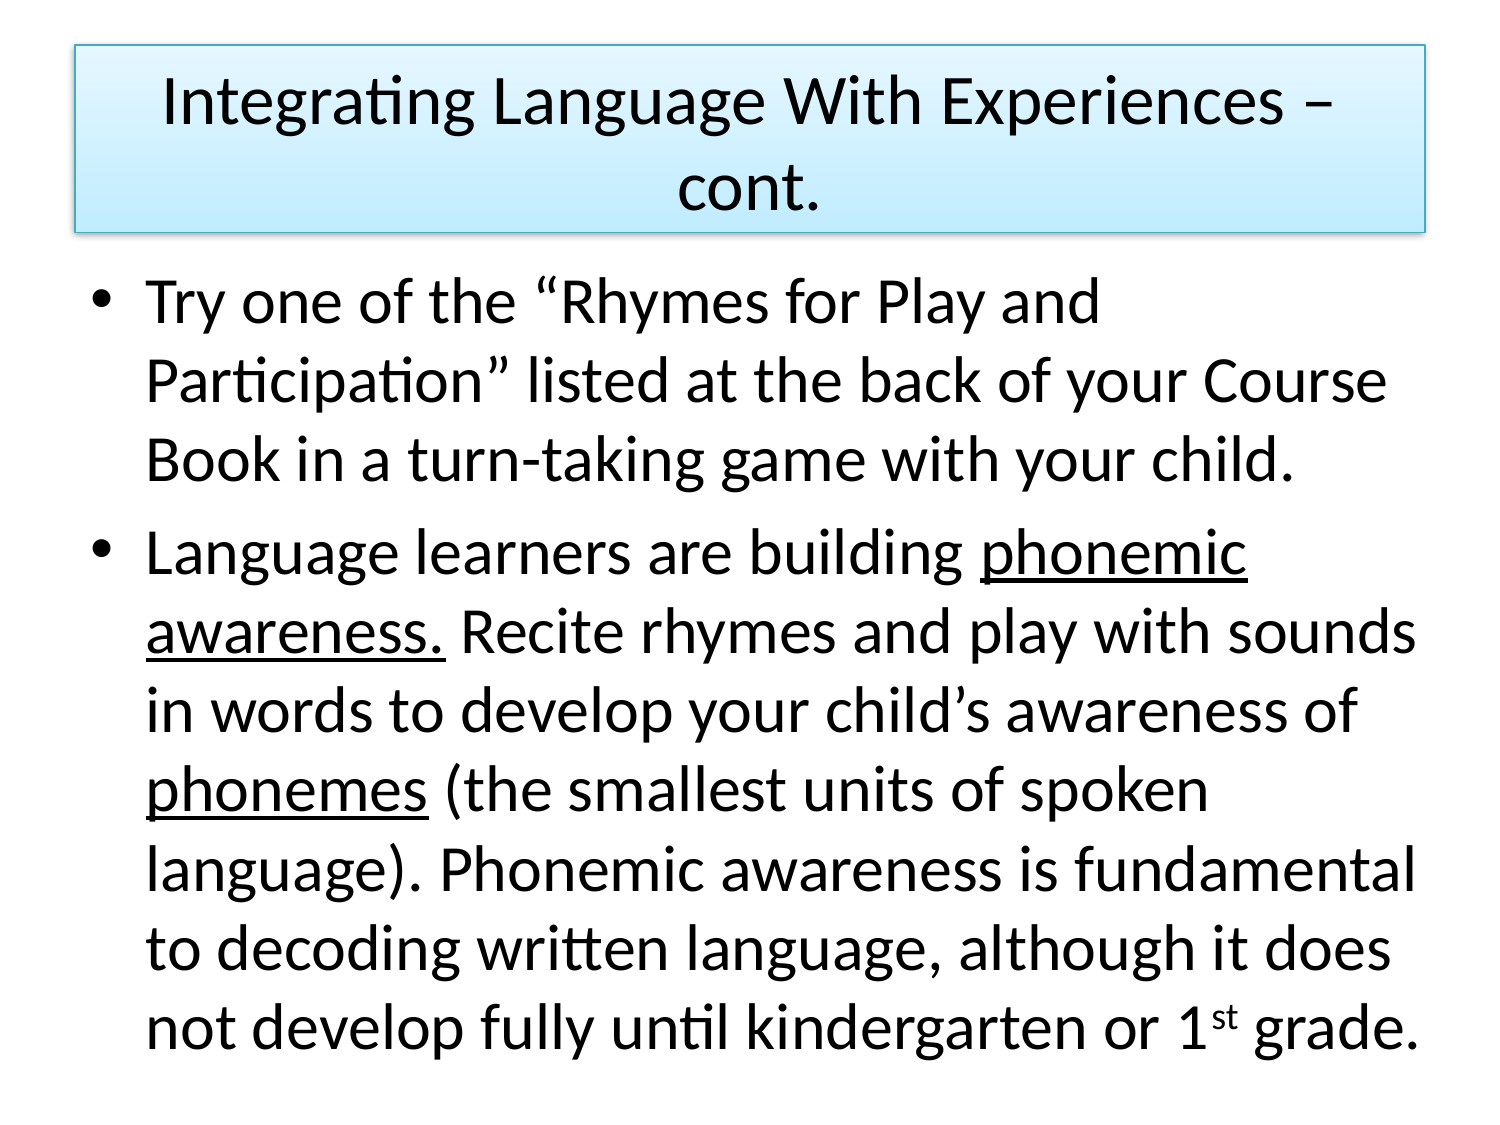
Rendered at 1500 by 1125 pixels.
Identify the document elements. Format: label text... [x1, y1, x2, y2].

list Try one of the “Rhymes for Play and Participation” listed at the back of your Course Book in a turn-taking game with your child. Language learners are building phonemic awareness. Recite rhymes and play with sounds in words to develop your child’s awareness of phonemes (the smallest units of spoken language). Phonemic awareness is fundamental to decoding written language, although it does not develop fully until kindergarten or 1st grade. [75, 249, 1463, 1088]
title Integrating Language With Experiences – cont. [74, 44, 1426, 233]
